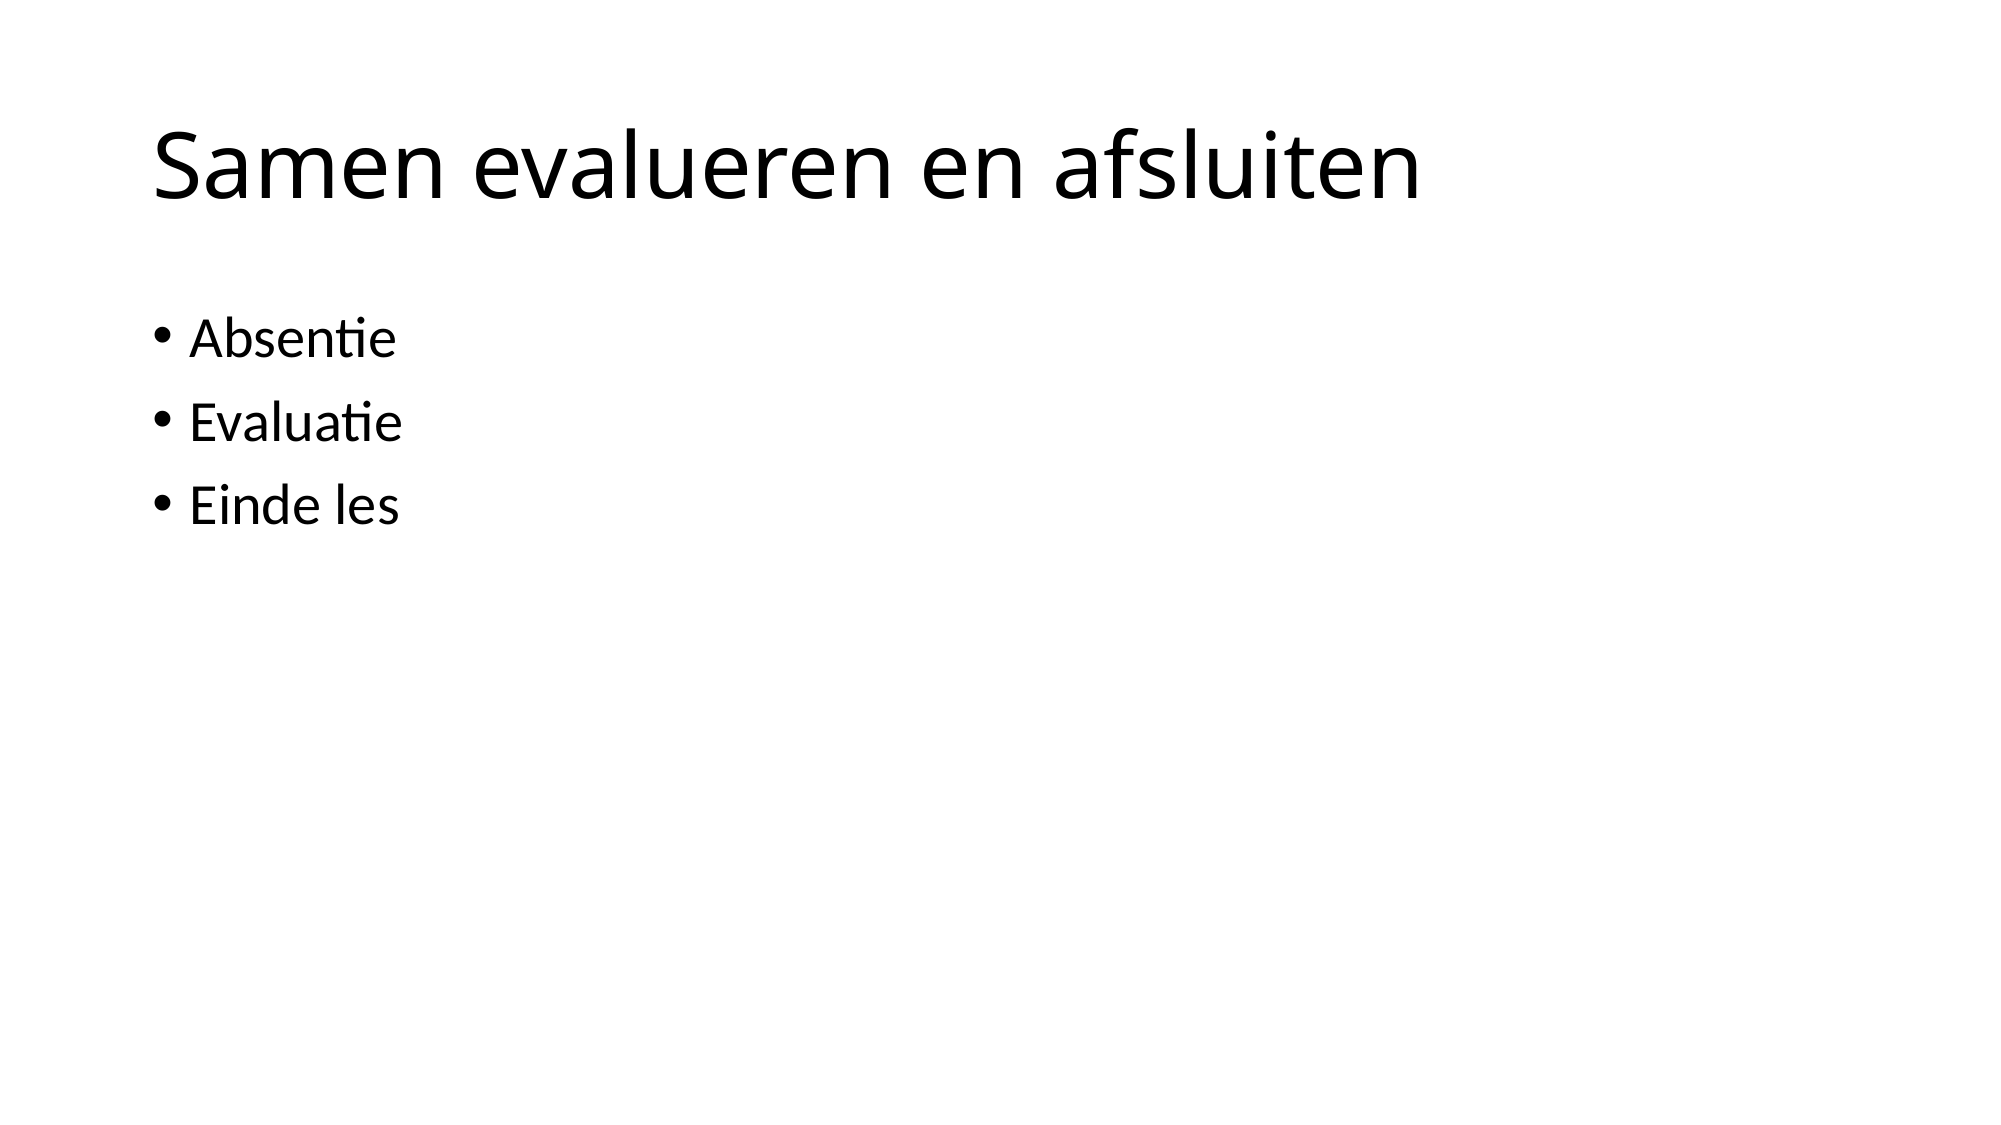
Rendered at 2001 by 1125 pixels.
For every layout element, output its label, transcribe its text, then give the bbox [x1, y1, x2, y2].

list Absentie Evaluatie Einde les [137, 299, 1863, 1014]
title Samen evalueren en afsluiten [137, 59, 1863, 278]
